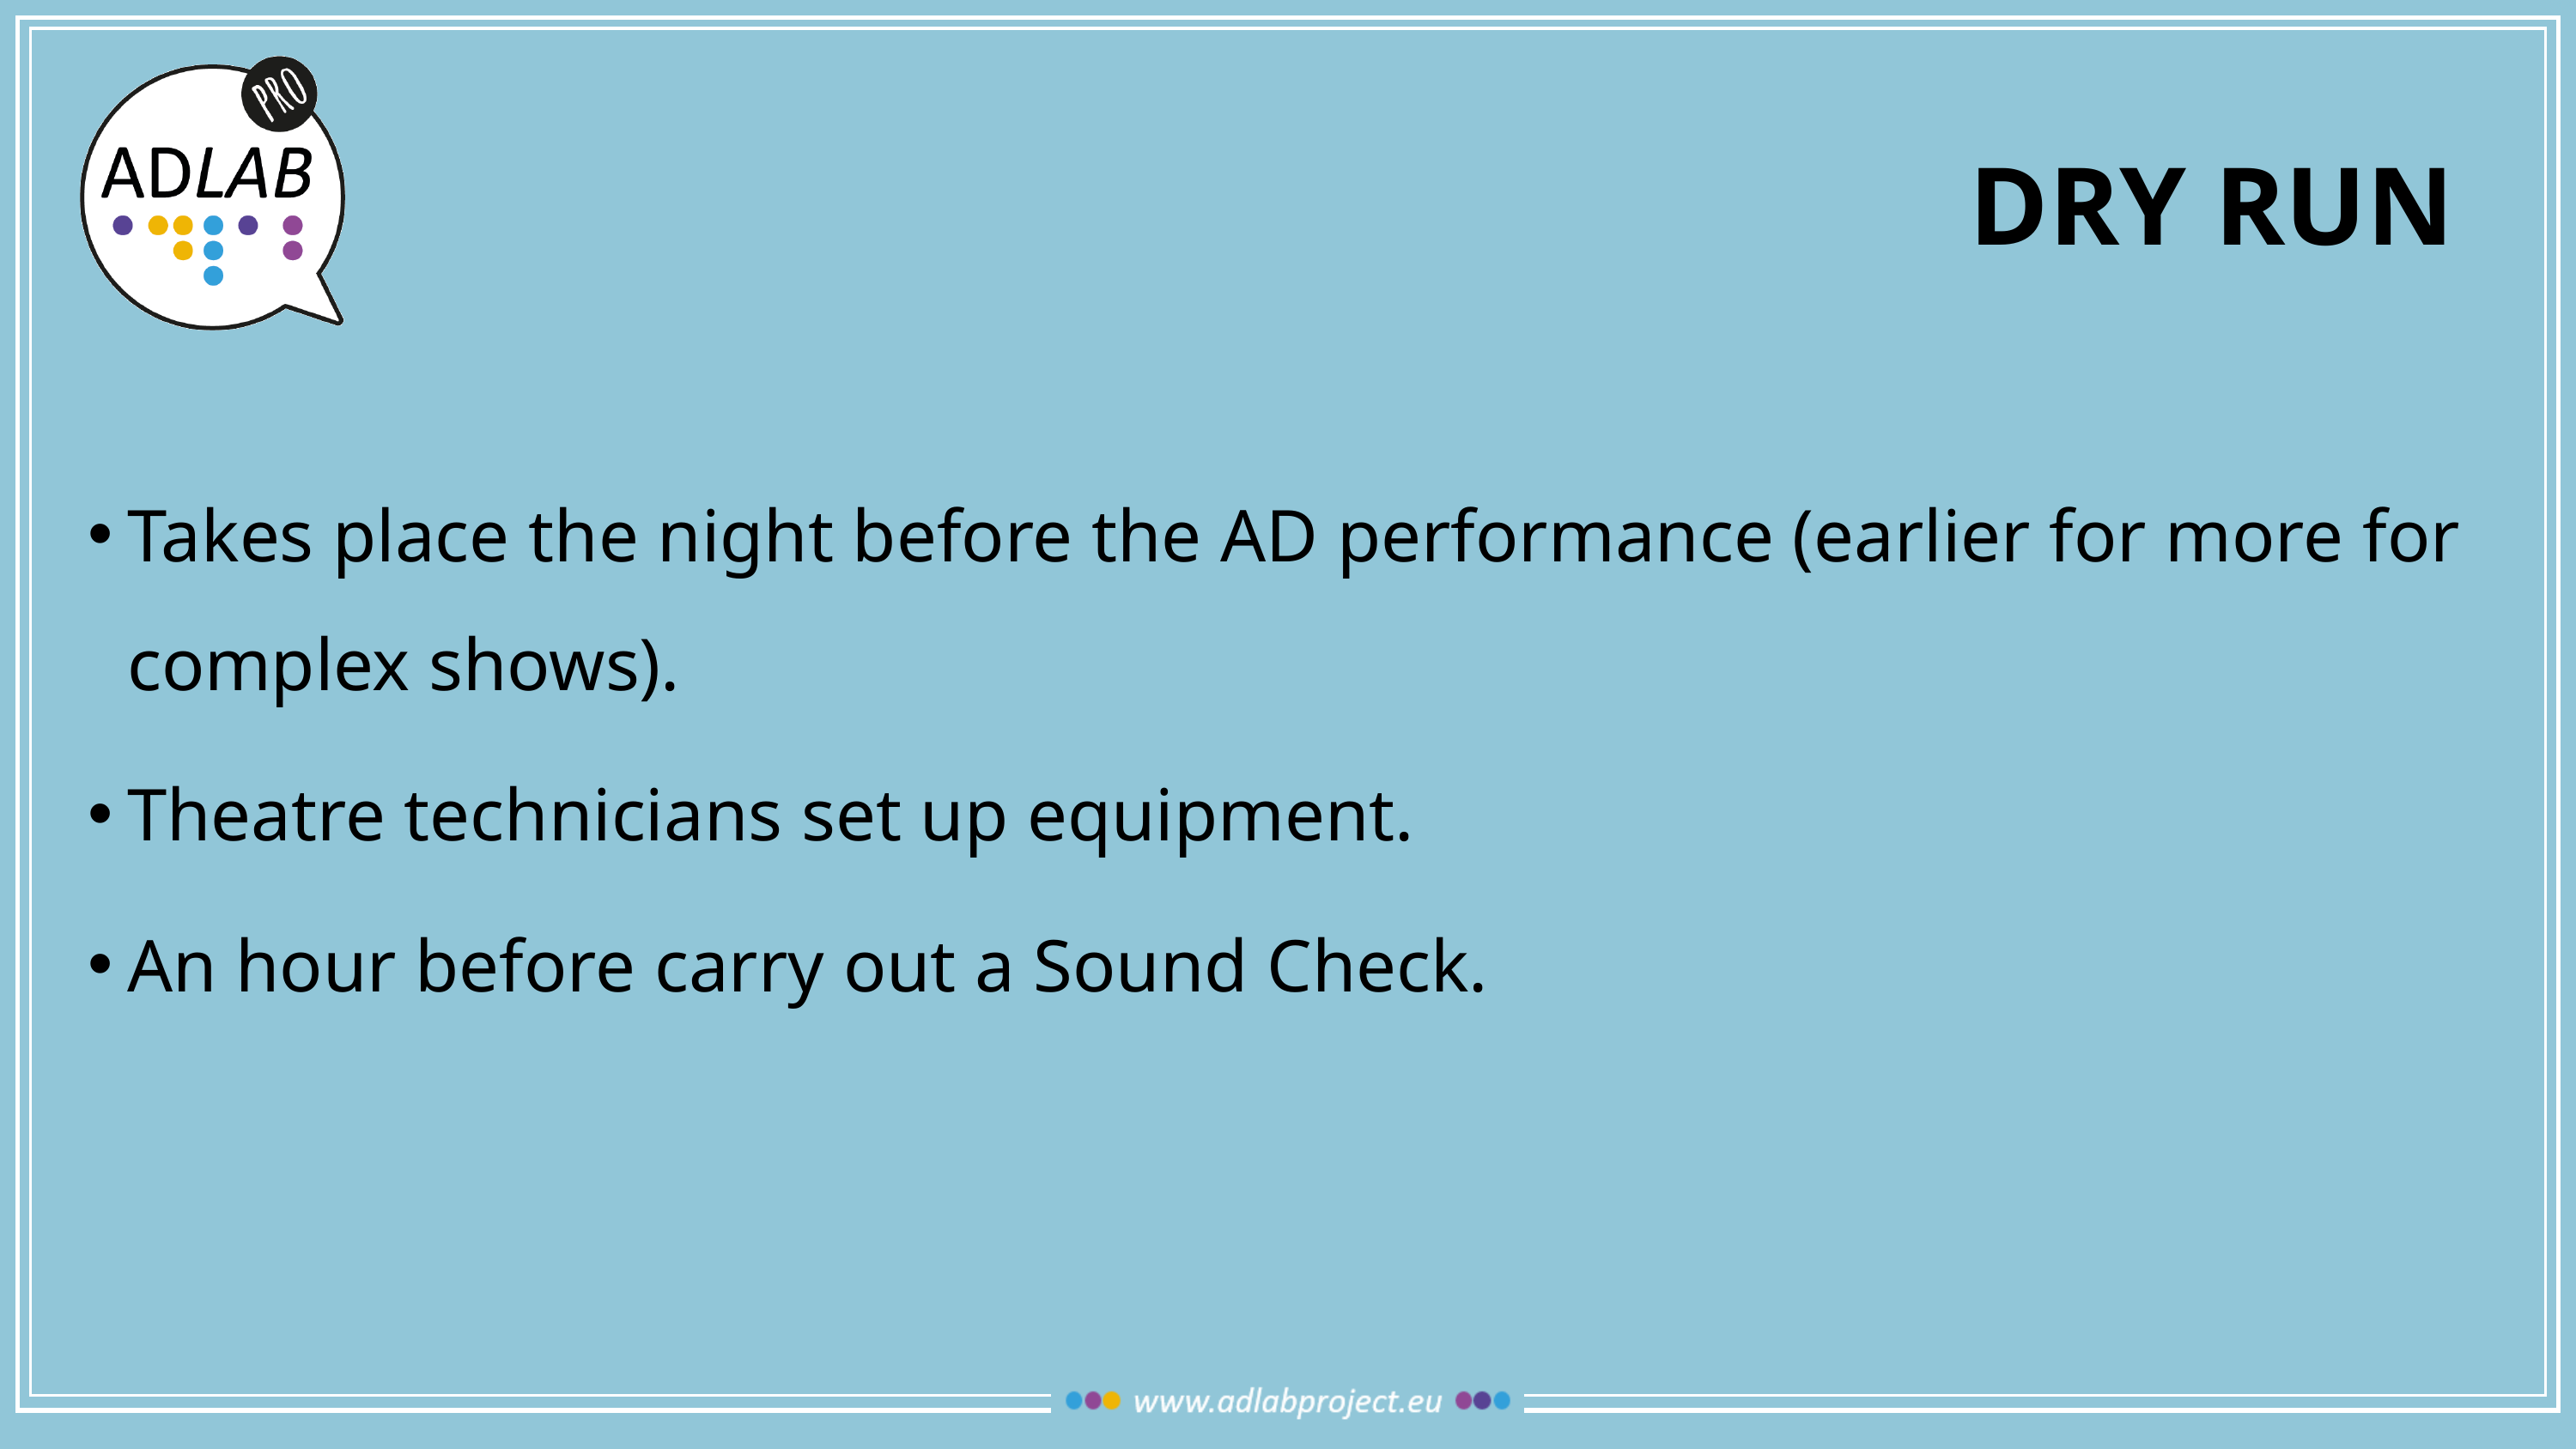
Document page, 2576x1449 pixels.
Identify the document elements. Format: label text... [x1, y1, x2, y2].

picture [1051, 1378, 1524, 1429]
list Takes place the night before the AD performance (earlier for more for complex shows). Theatre technicians set up equipment. An hour before carry out a Sound Check. [75, 440, 2501, 1122]
title Dry run [384, 70, 2467, 351]
picture [72, 49, 353, 330]
